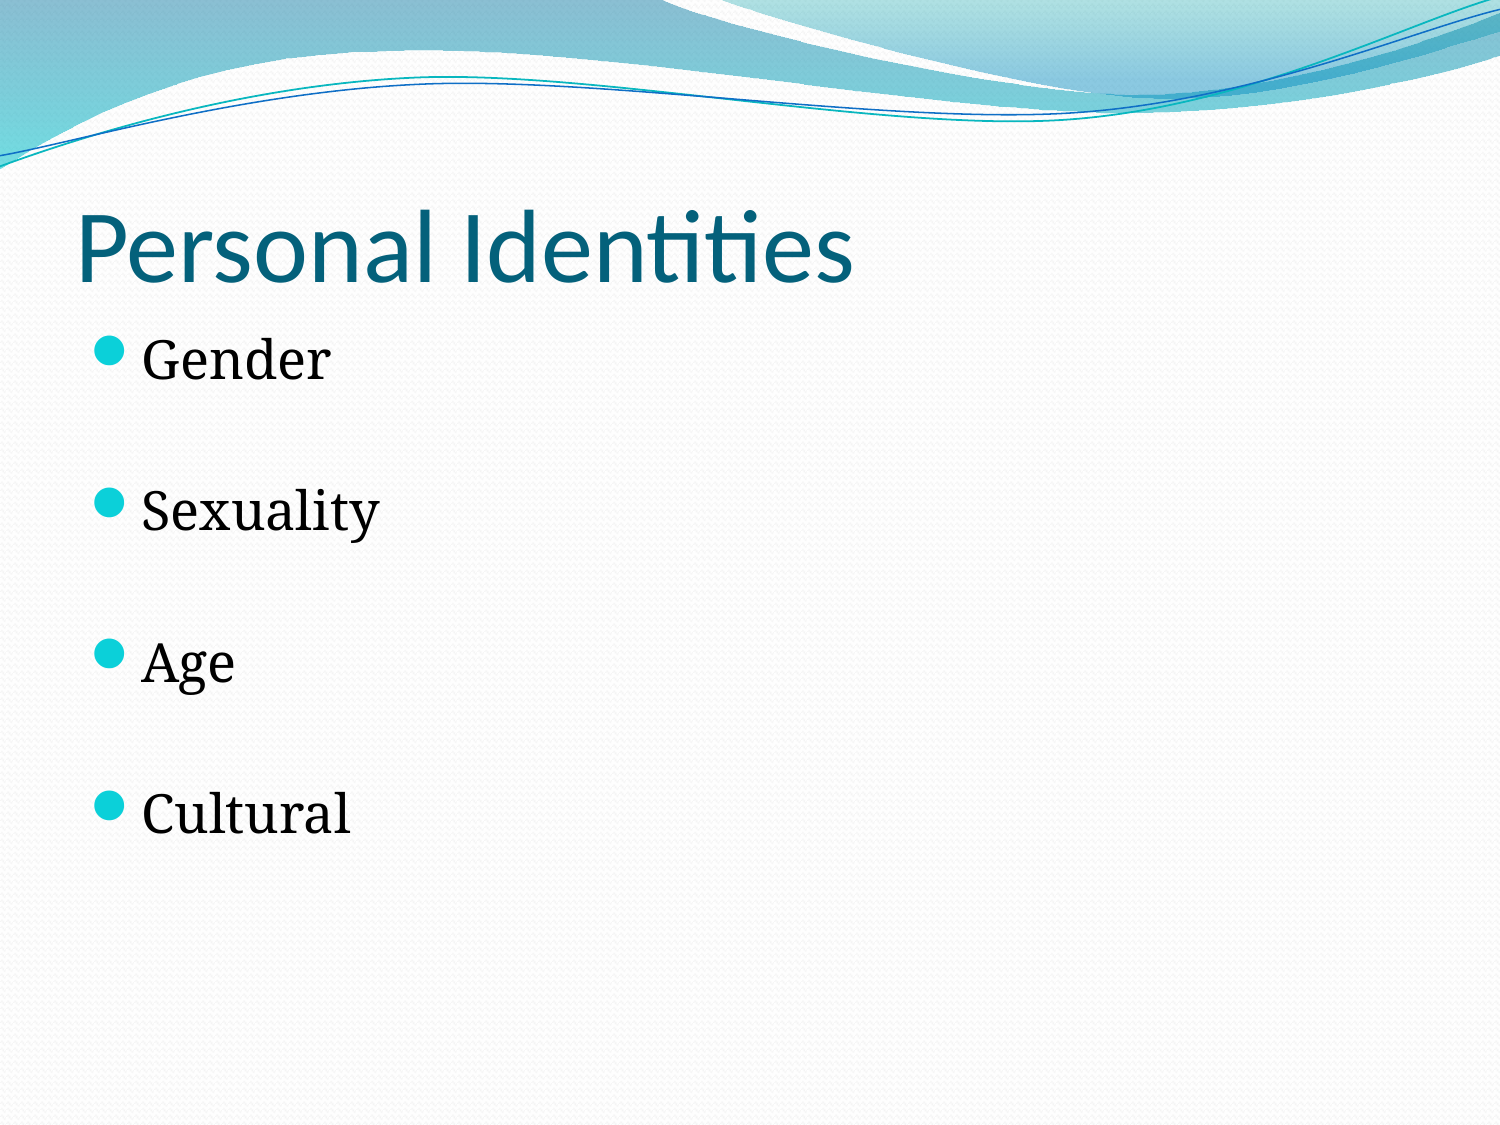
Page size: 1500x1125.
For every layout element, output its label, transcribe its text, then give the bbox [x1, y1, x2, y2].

title Personal Identities [74, 115, 1426, 304]
list Gender Sexuality Age Cultural [74, 317, 1426, 1038]
